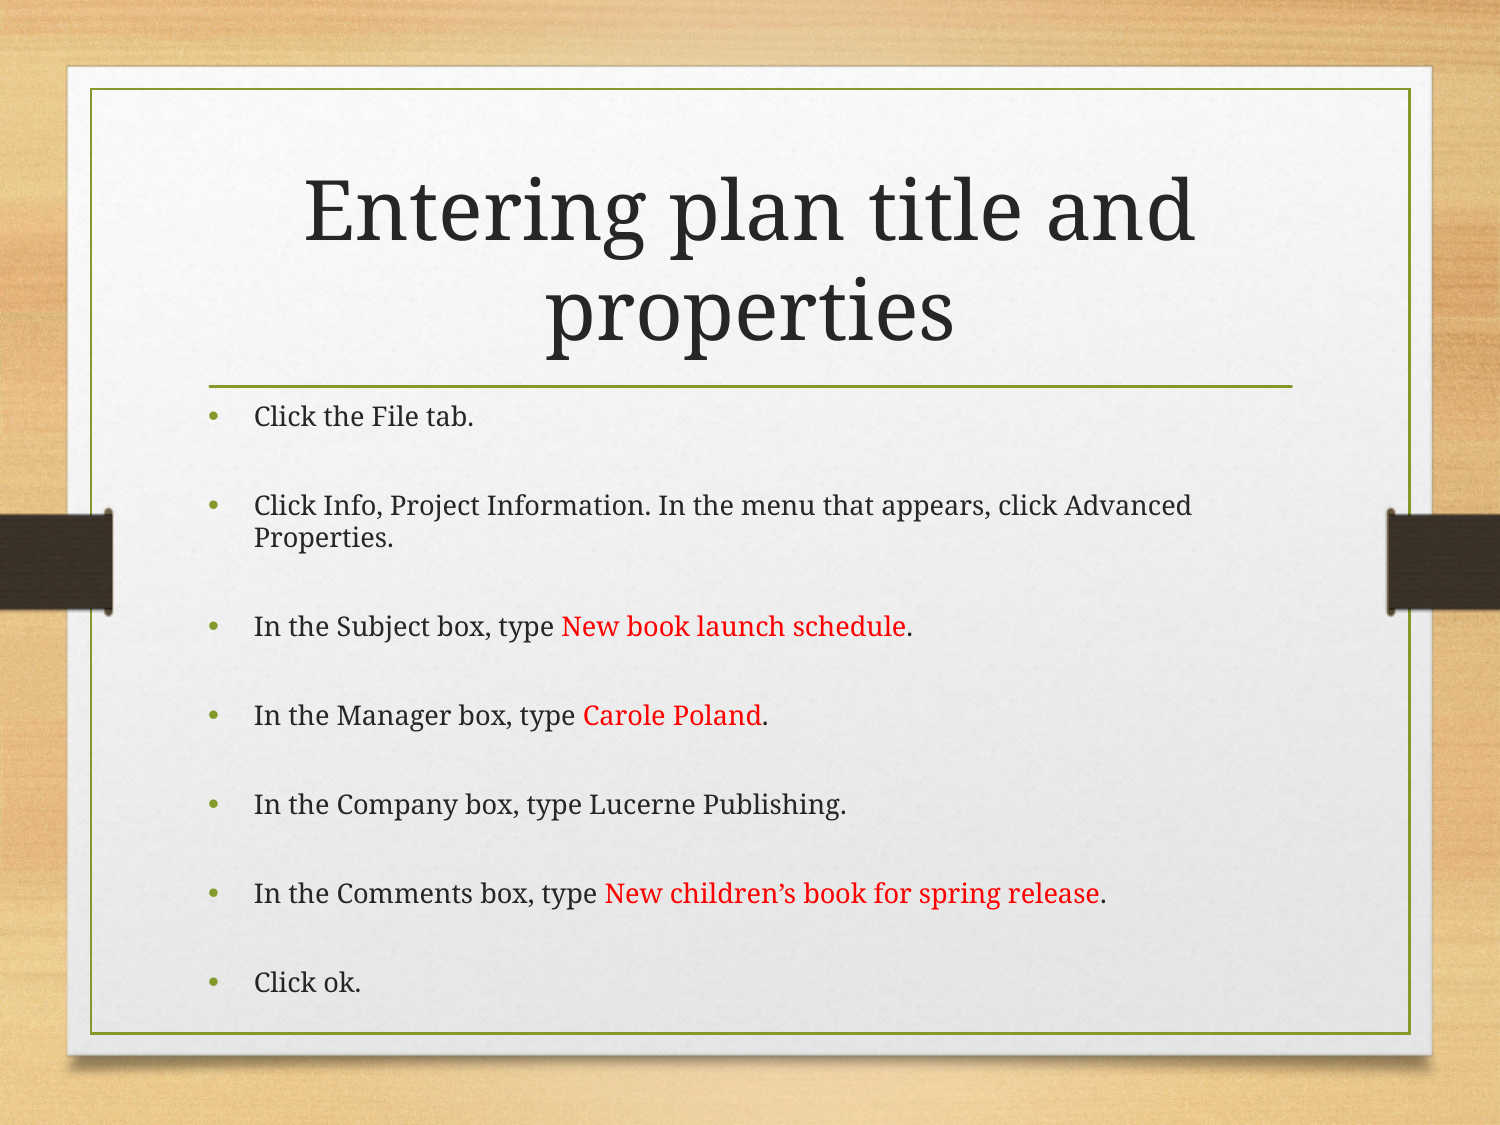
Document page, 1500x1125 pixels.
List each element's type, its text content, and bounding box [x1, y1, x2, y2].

list Click the File tab. Click Info, Project Information. In the menu that appears, click Advanced Properties. In the Subject box, type New book launch schedule. In the Manager box, type Carole Poland. In the Company box, type Lucerne Publishing. In the Comments box, type New children’s book for spring release. Click ok. [193, 347, 1309, 1009]
title Entering plan title and properties [193, 150, 1309, 347]
picture [0, 0, 1500, 1125]
